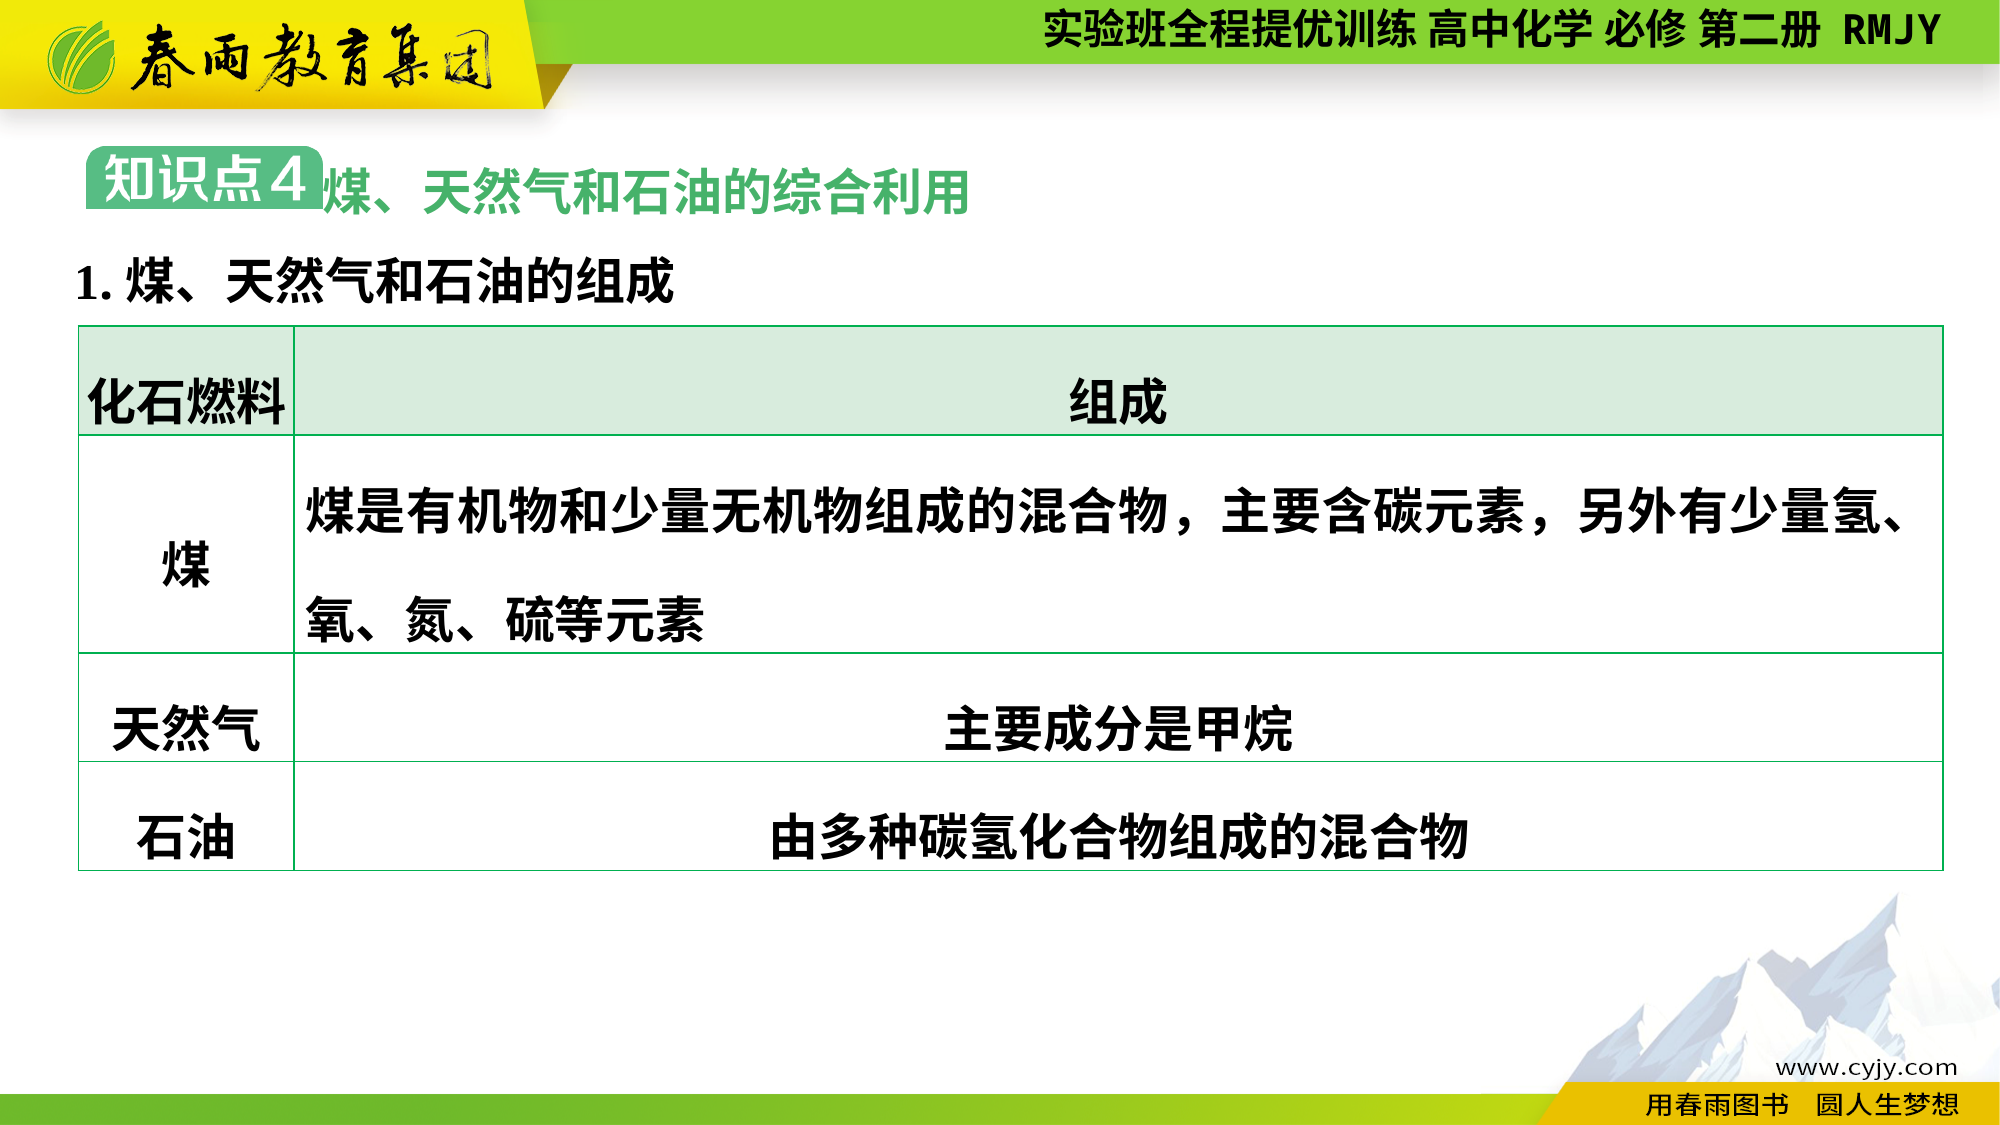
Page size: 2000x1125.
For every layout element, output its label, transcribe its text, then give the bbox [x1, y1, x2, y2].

table_cell 天然气 [79, 654, 293, 761]
table_cell 石油 [79, 762, 293, 870]
table_cell 煤是有机物和少量无机物组成的混合物，主要含碳元素，另外有少量氢、氧、氮、硫等元素 [295, 436, 1942, 652]
table_cell 由多种碳氢化合物组成的混合物 [295, 762, 1942, 870]
table_cell 煤 [79, 436, 293, 652]
list 煤、天然气和石油的综合利用 1.煤、天然气和石油的组成 [59, 122, 1944, 308]
table_cell 主要成分是甲烷 [295, 654, 1942, 761]
table_header 化石燃料 [79, 327, 293, 434]
picture [0, 0, 2000, 1125]
table_header 组成 [295, 327, 1942, 434]
